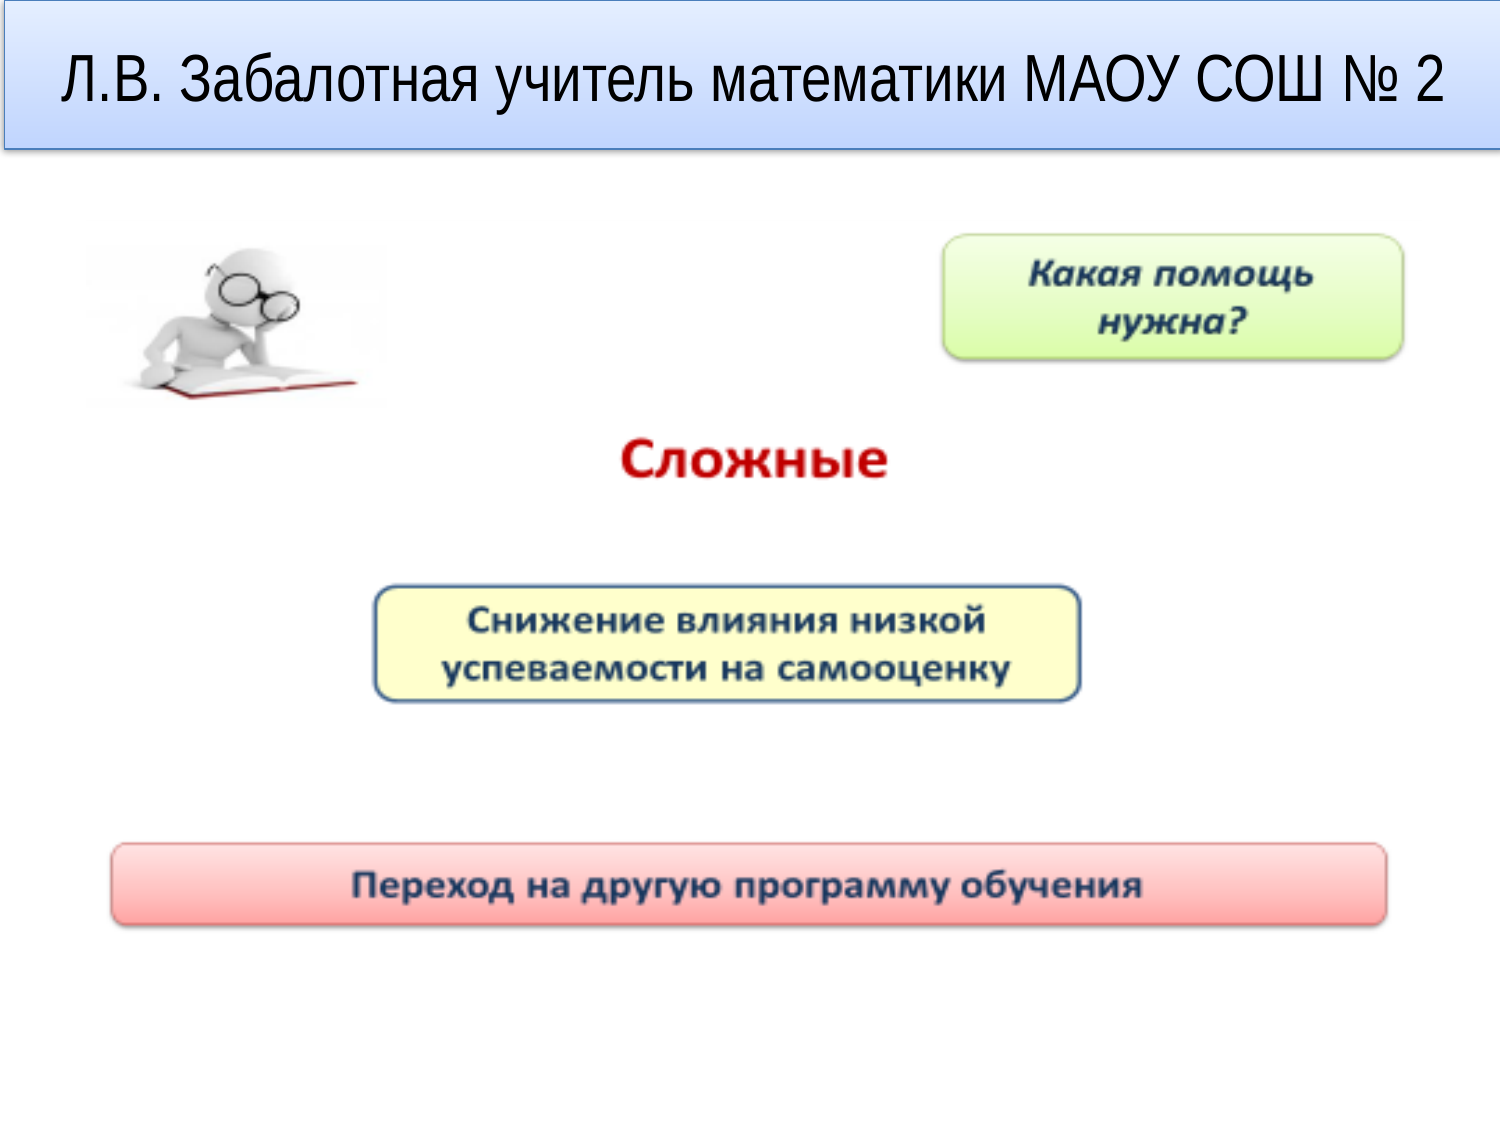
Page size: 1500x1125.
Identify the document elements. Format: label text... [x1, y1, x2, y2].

picture [86, 219, 1422, 1125]
title Л.В. Забалотная учитель математики МАОУ СОШ № 2 [4, 0, 1500, 150]
